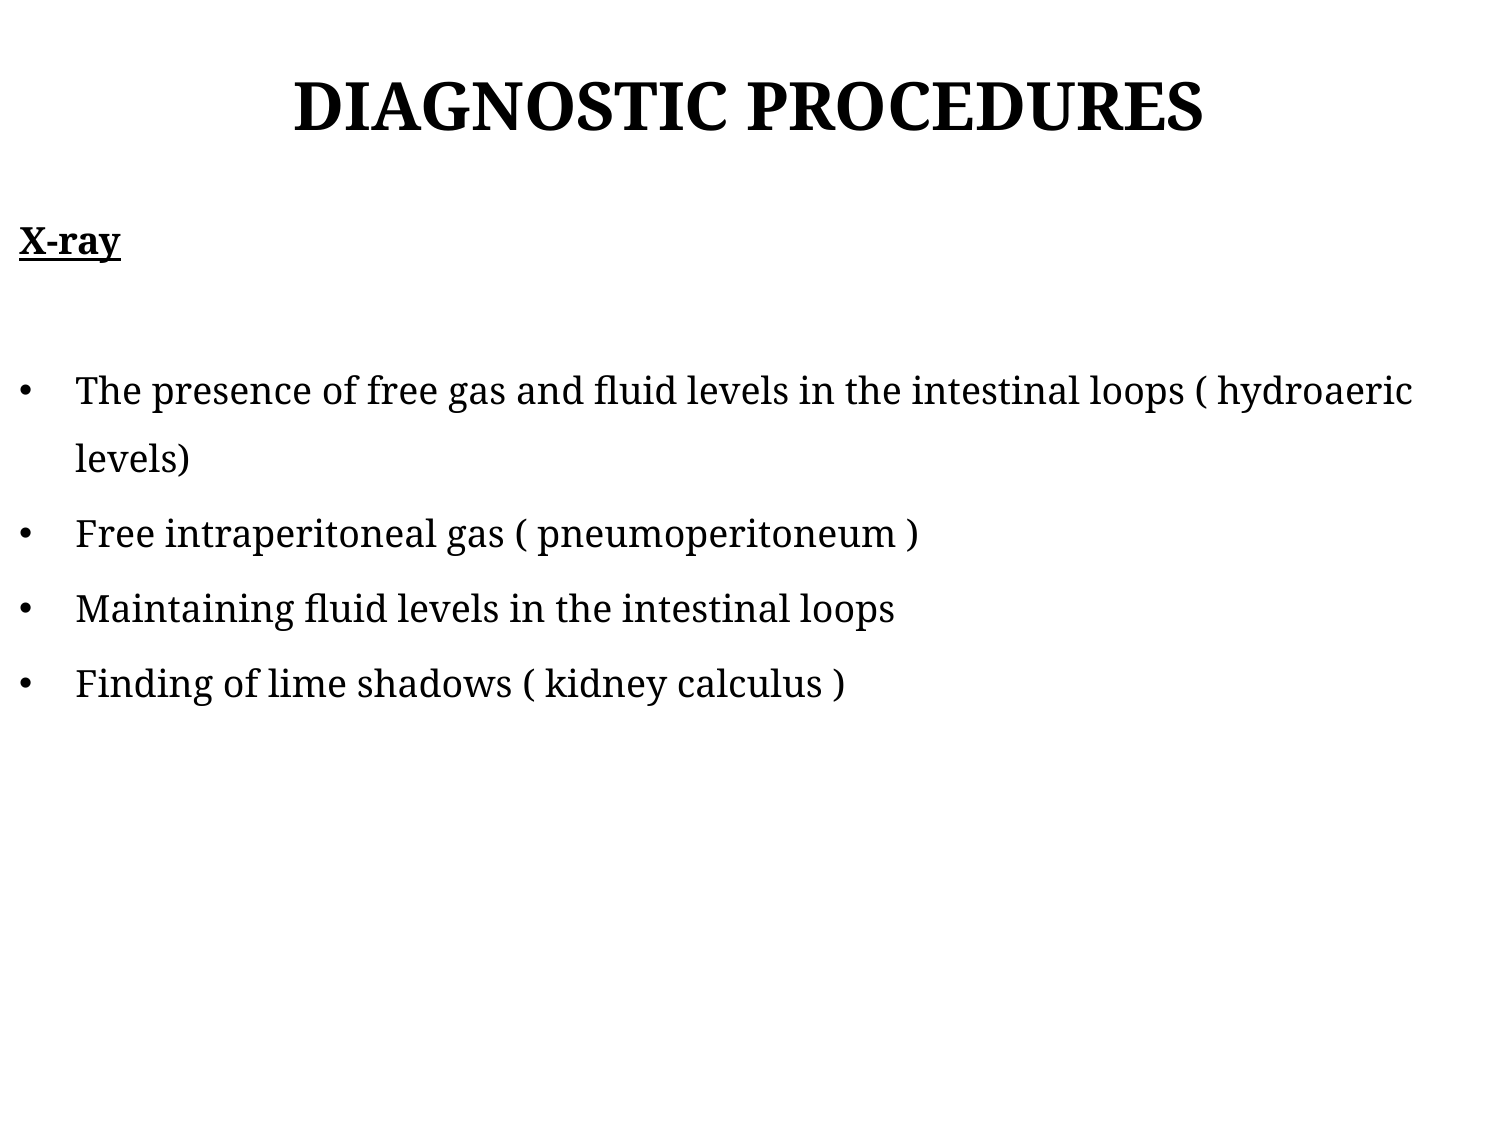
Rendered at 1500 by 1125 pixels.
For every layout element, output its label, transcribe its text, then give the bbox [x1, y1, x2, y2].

list X-ray The presence of free gas and fluid levels in the intestinal loops ( hydroaeric levels) Free intraperitoneal gas ( pneumoperitoneum ) Maintaining fluid levels in the intestinal loops Finding of lime shadows ( kidney calculus ) [4, 187, 1480, 1013]
title DIAGNOSTIC PROCEDURES [75, 45, 1425, 163]
